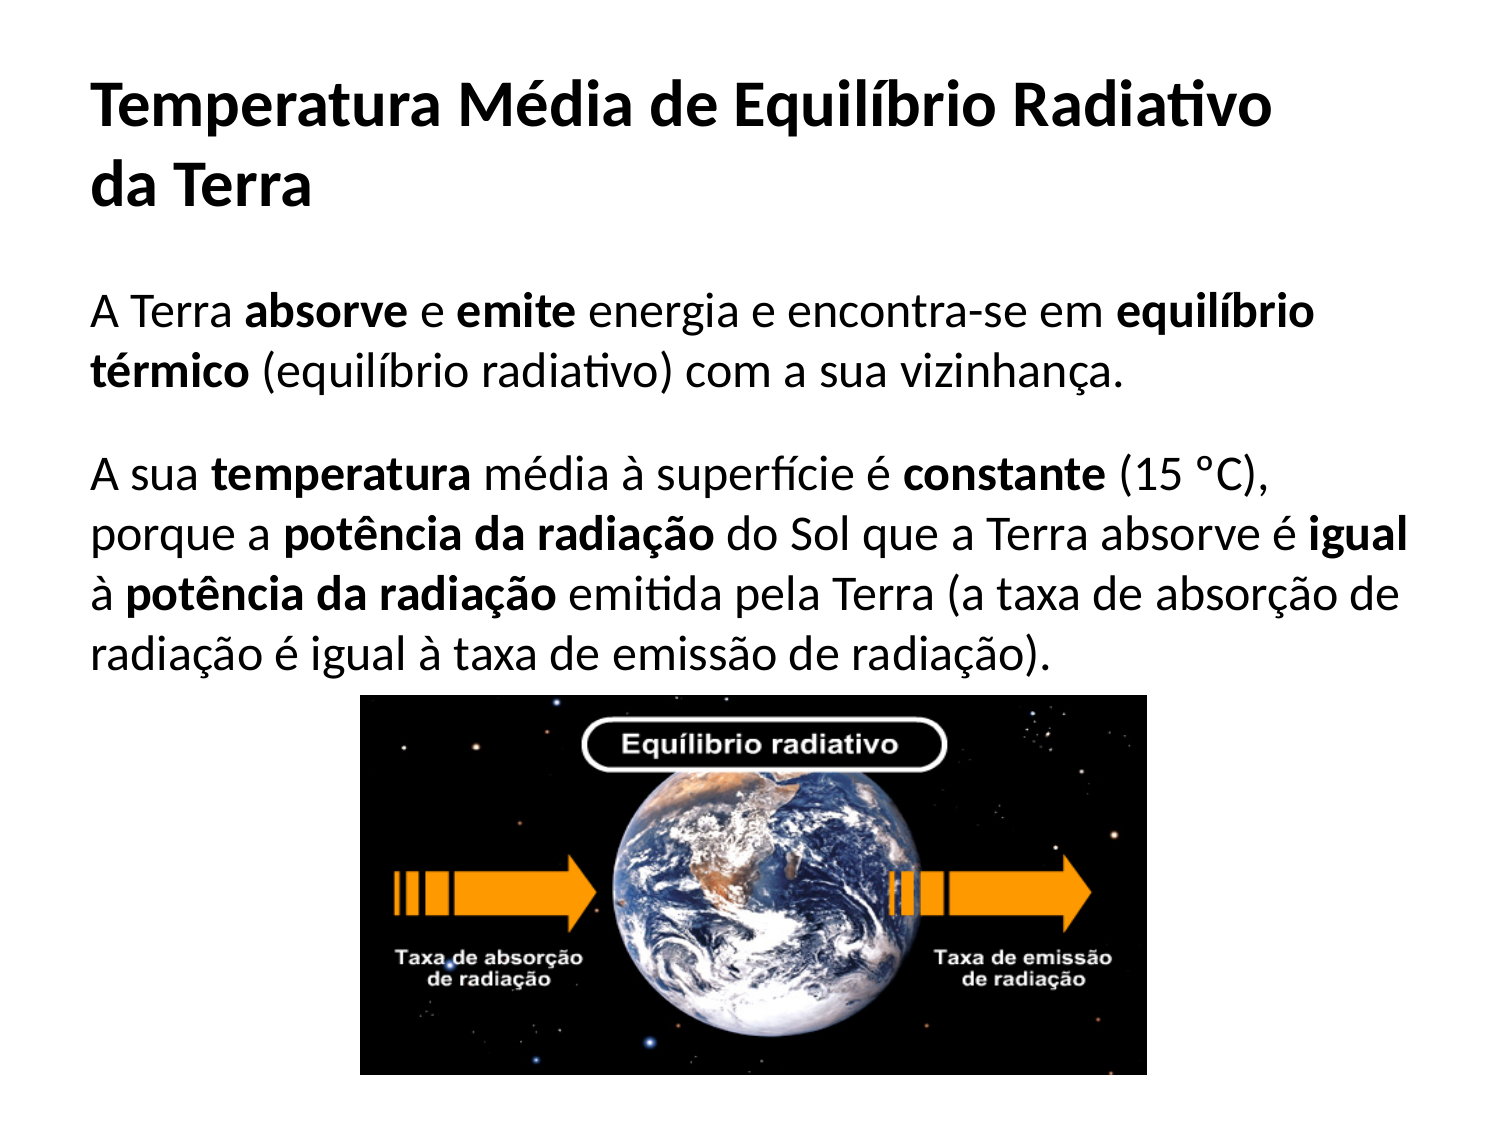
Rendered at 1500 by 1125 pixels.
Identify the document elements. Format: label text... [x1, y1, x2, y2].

title Temperatura Média de Equilíbrio Radiativo da Terra [74, 45, 1425, 256]
picture [359, 695, 1148, 1075]
text_box A Terra absorve e emite energia e encontra-se em equilíbrio térmico (equilíbrio radiativo) com a sua vizinhança. A sua temperatura média à superfície é constante (15 ºC), porque a potência da radiação do Sol que a Terra absorve é igual à potência da radiação emitida pela Terra (a taxa de absorção de radiação é igual à taxa de emissão de radiação). [74, 262, 1425, 1125]
